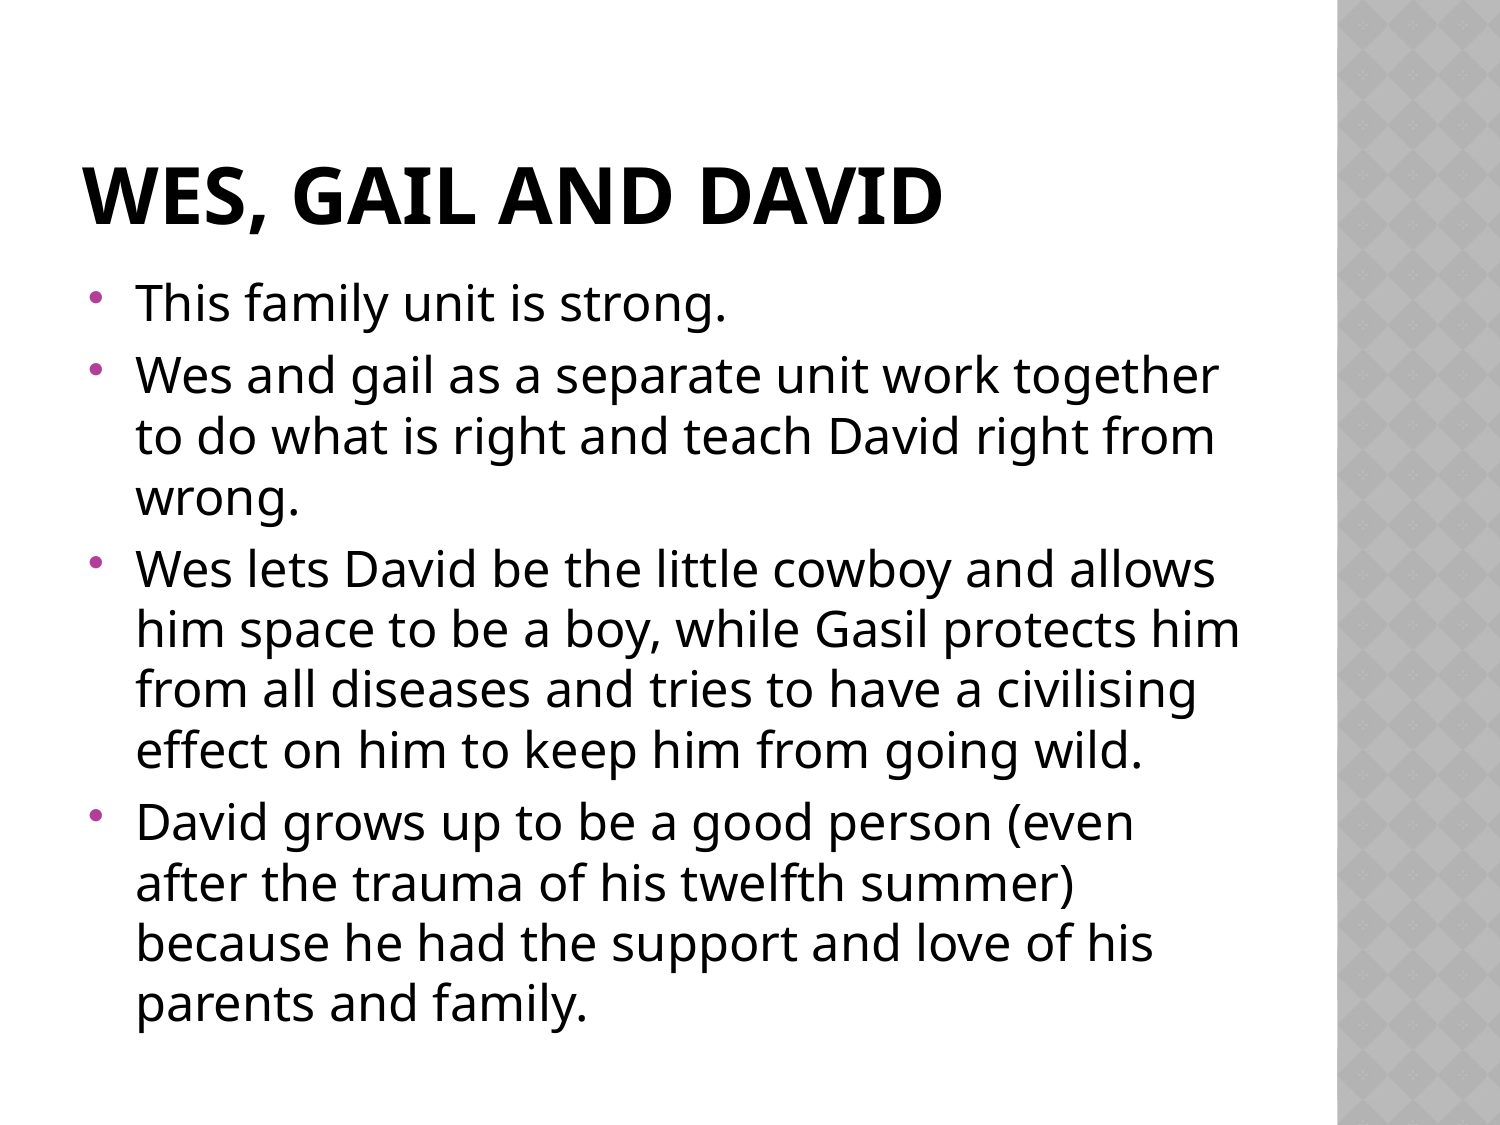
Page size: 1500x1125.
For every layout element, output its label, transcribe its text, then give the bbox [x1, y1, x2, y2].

title Wes, gail and david [75, 52, 1263, 240]
list This family unit is strong. Wes and gail as a separate unit work together to do what is right and teach David right from wrong. Wes lets David be the little cowboy and allows him space to be a boy, while Gasil protects him from all diseases and tries to have a civilising effect on him to keep him from going wild. David grows up to be a good person (even after the trauma of his twelfth summer) because he had the support and love of his parents and family. [75, 264, 1263, 1059]
